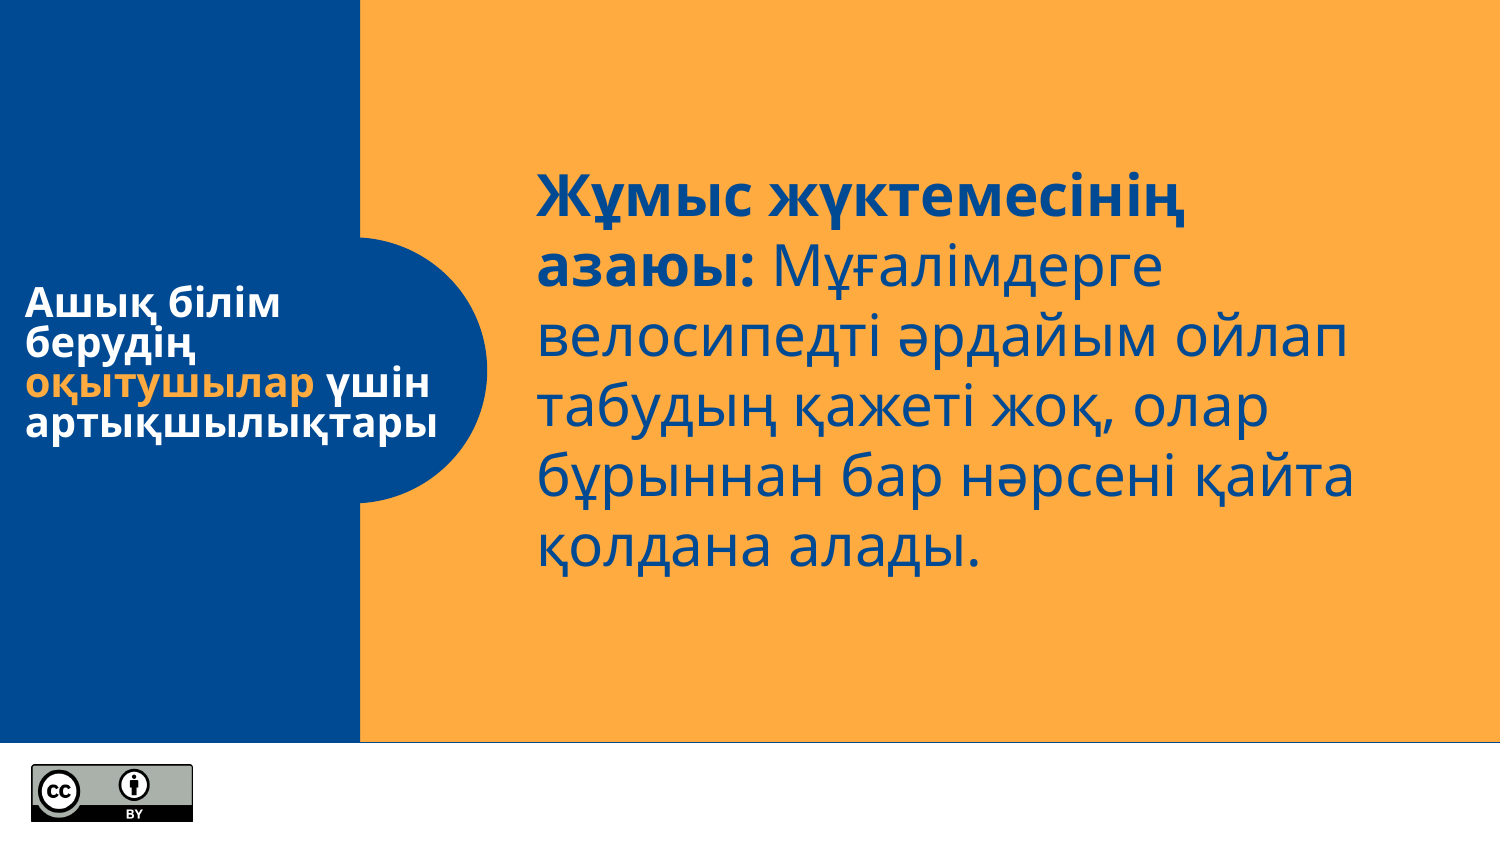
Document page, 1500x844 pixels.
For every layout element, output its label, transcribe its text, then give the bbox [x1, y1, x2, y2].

text_box [254, 461, 452, 504]
picture [31, 764, 193, 822]
text_box [263, 237, 443, 271]
text_box Жұмыс жүктемесінің азаюы: Мұғалімдерге велосипедті әрдайым ойлап табудың қажеті жоқ, олар бұрыннан бар нәрсені қайта қолдана алады. [521, 143, 1404, 593]
text_box [0, 0, 361, 742]
text_box [466, 298, 488, 443]
text_box Ашық білім берудің оқытушылар үшін артықшылықтары [9, 271, 466, 461]
text_box [0, 750, 1500, 844]
